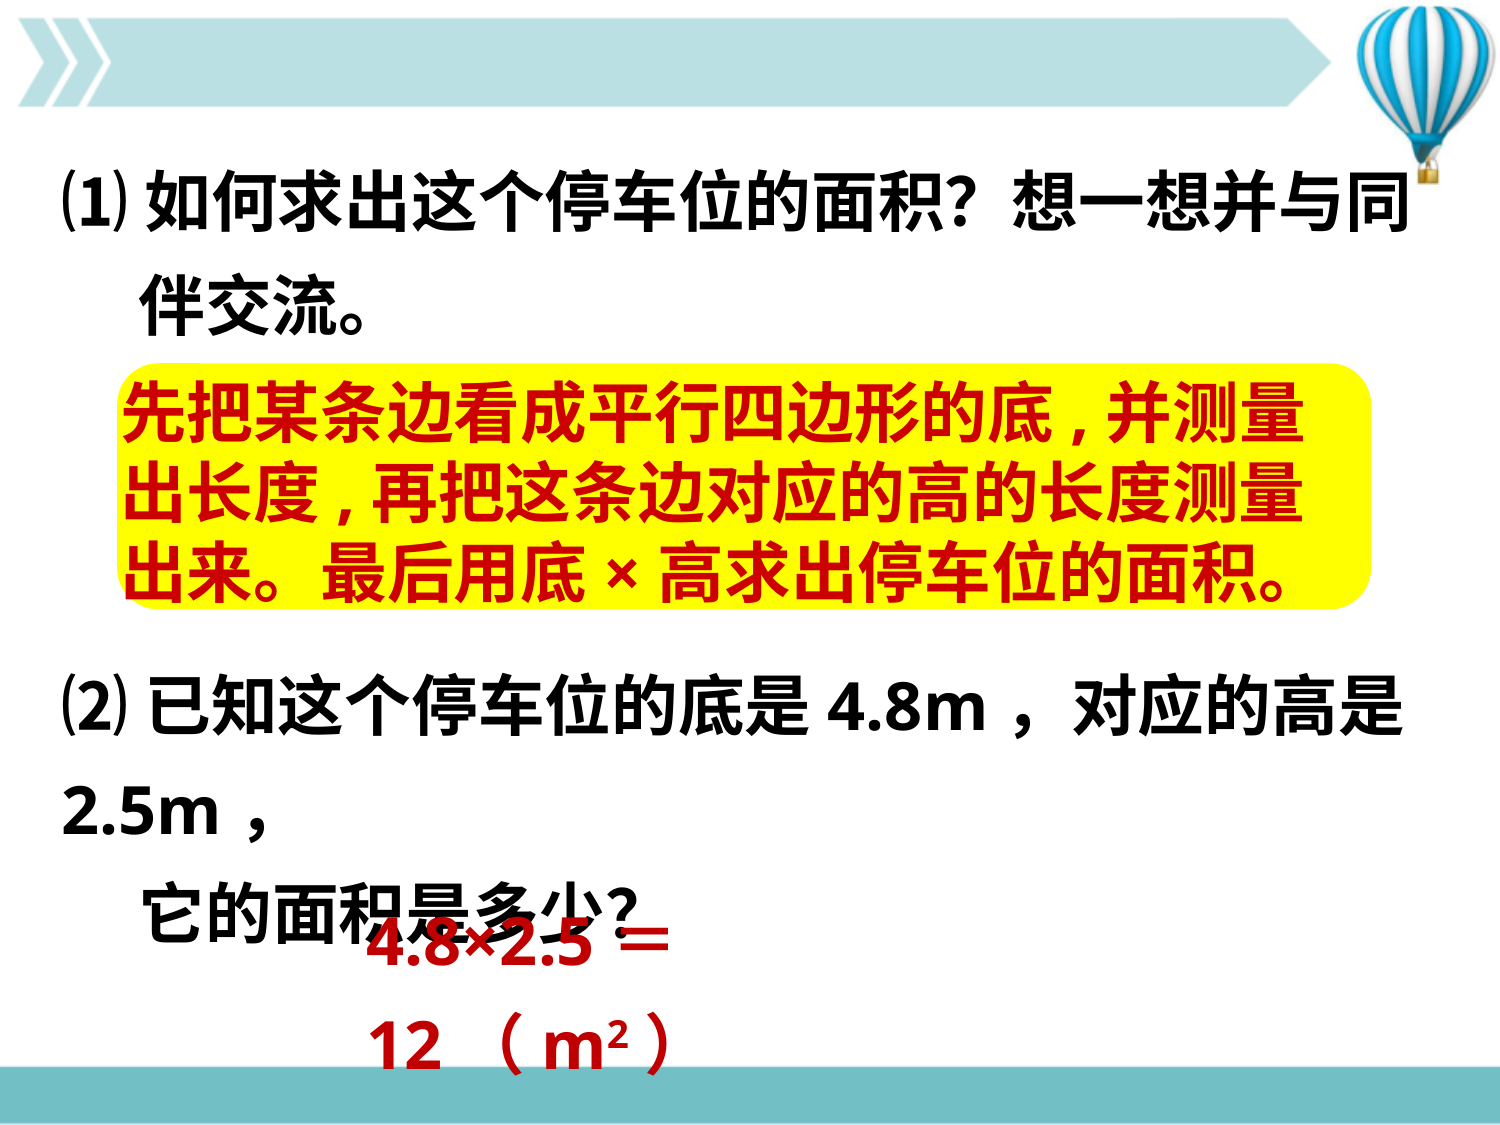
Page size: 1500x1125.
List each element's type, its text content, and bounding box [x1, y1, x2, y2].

text_box 先把某条边看成平行四边形的底,并测量出长度,再把这条边对应的高的长度测量出来。最后用底×高求出停车位的面积。 [105, 363, 1372, 618]
text_box ⑴如何求出这个停车位的面积？想一想并与同 伴交流。 [46, 128, 1454, 352]
text_box 4.8×2.5＝12（m2） [351, 867, 995, 1090]
picture [0, 0, 1500, 1125]
text_box ⑵已知这个停车位的底是4.8m，对应的高是2.5m， 它的面积是多少？ [46, 632, 1500, 960]
